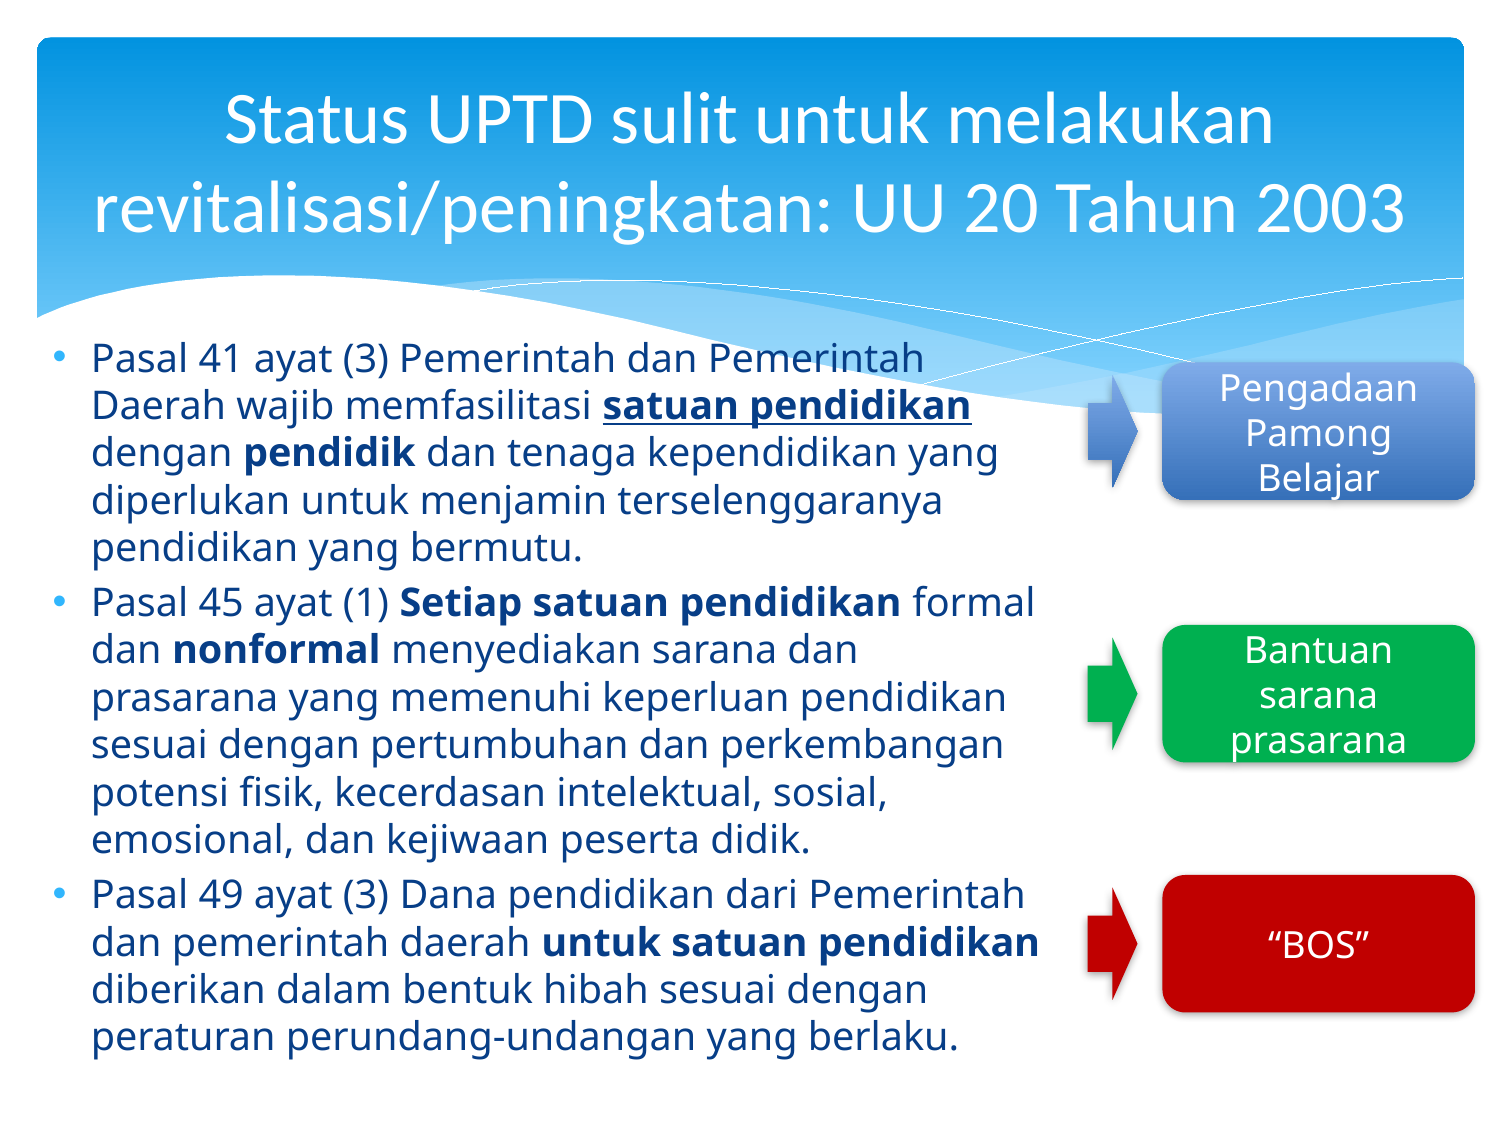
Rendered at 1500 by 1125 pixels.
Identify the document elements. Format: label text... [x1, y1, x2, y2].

list Pasal 41 ayat (3) Pemerintah dan Pemerintah Daerah wajib memfasilitasi satuan pendidikan dengan pendidik dan tenaga kependidikan yang diperlukan untuk menjamin terselenggaranya pendidikan yang bermutu. Pasal 45 ayat (1) Setiap satuan pendidikan formal dan nonformal menyediakan sarana dan prasarana yang memenuhi keperluan pendidikan sesuai dengan pertumbuhan dan perkembangan potensi fisik, kecerdasan intelektual, sosial, emosional, dan kejiwaan peserta didik. Pasal 49 ayat (3) Dana pendidikan dari Pemerintah dan pemerintah daerah untuk satuan pendidikan diberikan dalam bentuk hibah sesuai dengan peraturan perundang-undangan yang berlaku. [37, 324, 1057, 1088]
text_box Bantuan sarana prasarana [1162, 624, 1475, 763]
text_box [1087, 887, 1138, 1000]
text_box [1087, 637, 1138, 751]
text_box [1087, 375, 1138, 488]
text_box “BOS” [1162, 874, 1475, 1013]
title Status UPTD sulit untuk melakukan revitalisasi/peningkatan: UU 20 Tahun 2003 [75, 55, 1425, 261]
text_box Pengadaan Pamong Belajar [1162, 362, 1475, 500]
